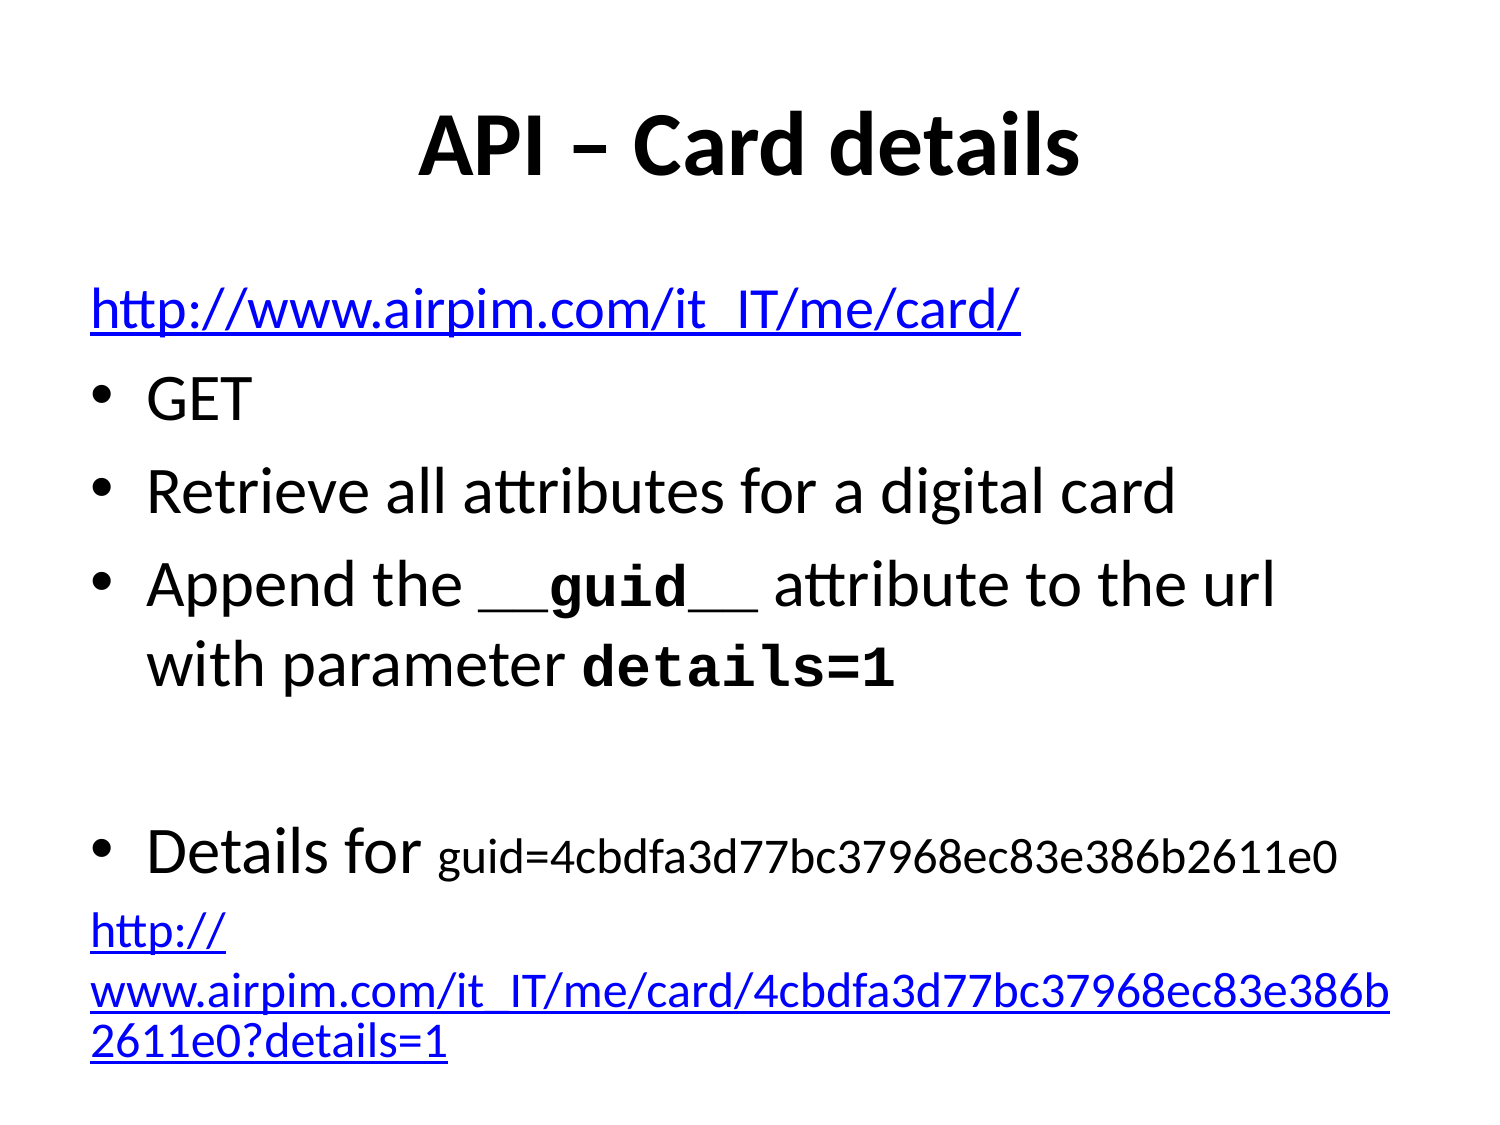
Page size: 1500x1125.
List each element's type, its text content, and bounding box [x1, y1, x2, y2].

list http://www.airpim.com/it_IT/me/card/ GET Retrieve all attributes for a digital card Append the __guid__ attribute to the url with parameter details=1 Details for guid=4cbdfa3d77bc37968ec83e386b2611e0 http://www.airpim.com/it_IT/me/card/4cbdfa3d77bc37968ec83e386b2611e0?details=1 [75, 262, 1425, 1083]
title API – Card details [75, 45, 1425, 233]
